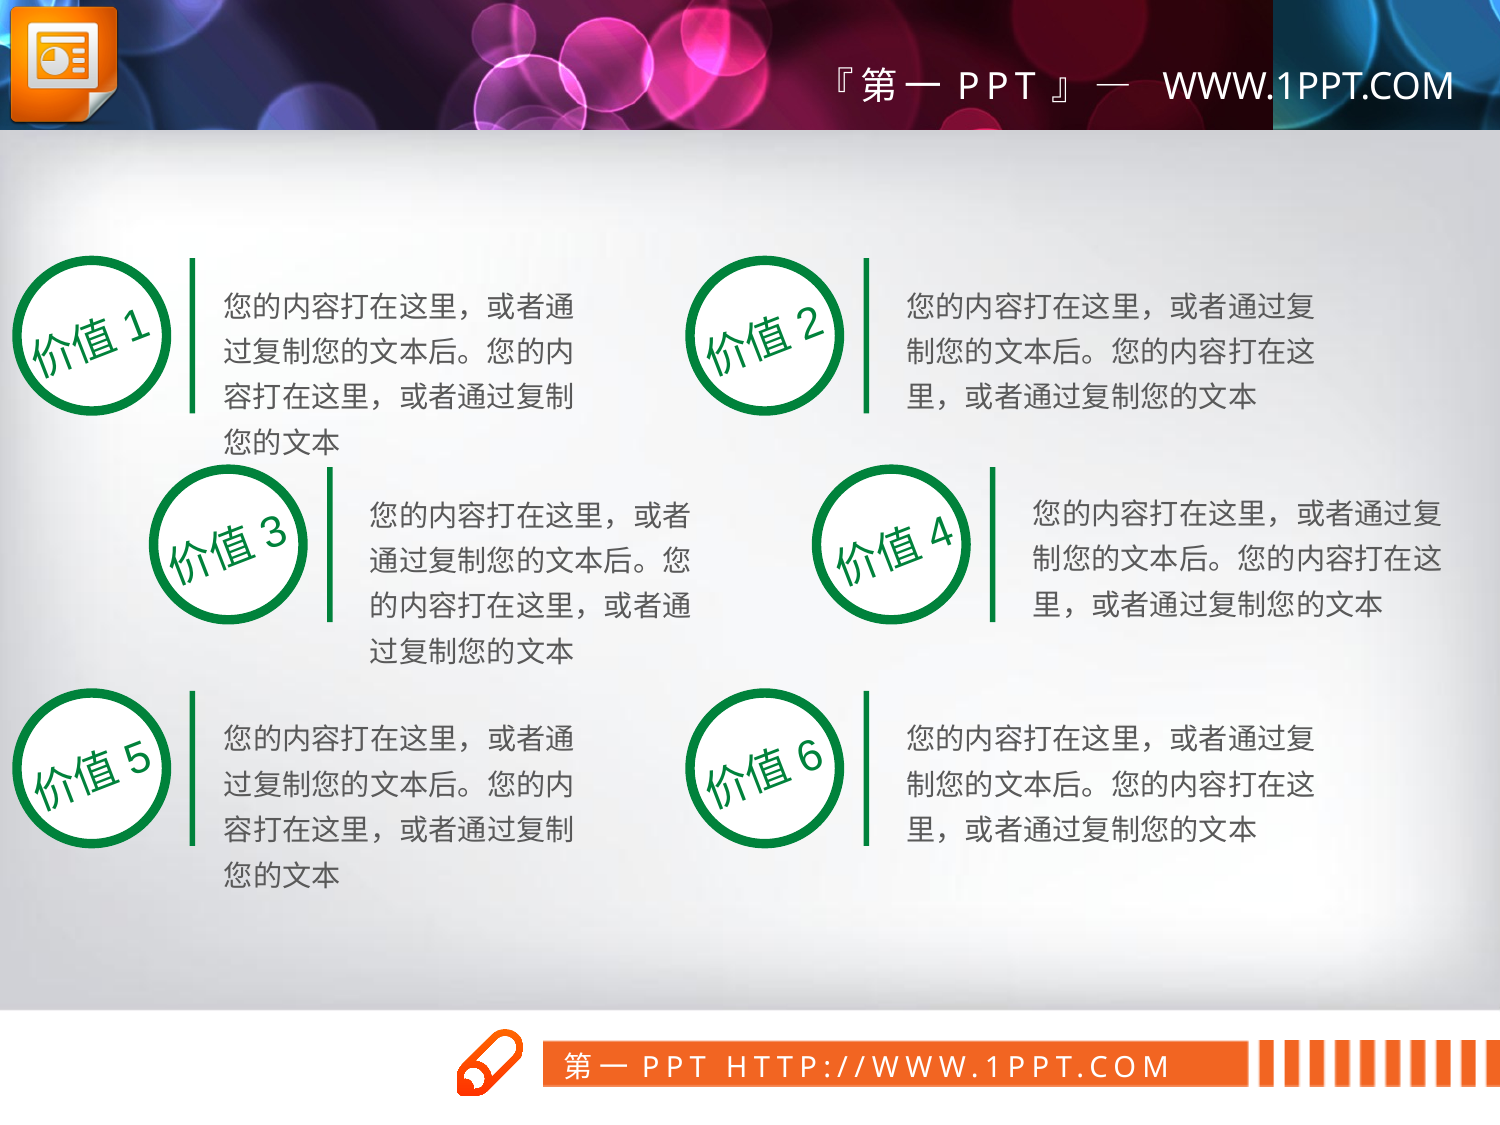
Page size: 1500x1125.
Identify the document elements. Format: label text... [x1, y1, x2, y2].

text_box 您的内容打在这里，或者通过复制您的文本后。您的内容打在这里，或者通过复制您的文本 [210, 703, 589, 899]
text_box [863, 690, 870, 846]
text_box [683, 260, 840, 412]
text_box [9, 260, 167, 412]
text_box [989, 467, 996, 623]
text_box 您的内容打在这里，或者通过复制您的文本后。您的内容打在这里，或者通过复制您的文本 [893, 703, 1356, 854]
text_box 您的内容打在这里，或者通过复制您的文本后。您的内容打在这里，或者通过复制您的文本 [893, 270, 1356, 421]
text_box [863, 258, 870, 414]
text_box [683, 692, 840, 844]
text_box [147, 468, 304, 620]
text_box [11, 692, 167, 844]
text_box 您的内容打在这里，或者通过复制您的文本后。您的内容打在这里，或者通过复制您的文本 [356, 479, 728, 675]
picture [543, 1040, 1500, 1087]
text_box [813, 468, 969, 620]
text_box [189, 690, 196, 846]
text_box [327, 467, 333, 623]
text_box 您的内容打在这里，或者通过复制您的文本后。您的内容打在这里，或者通过复制您的文本 [210, 270, 611, 466]
picture [0, 0, 1500, 1012]
text_box [189, 258, 196, 414]
text_box 您的内容打在这里，或者通过复制您的文本后。您的内容打在这里，或者通过复制您的文本 [1019, 478, 1483, 628]
